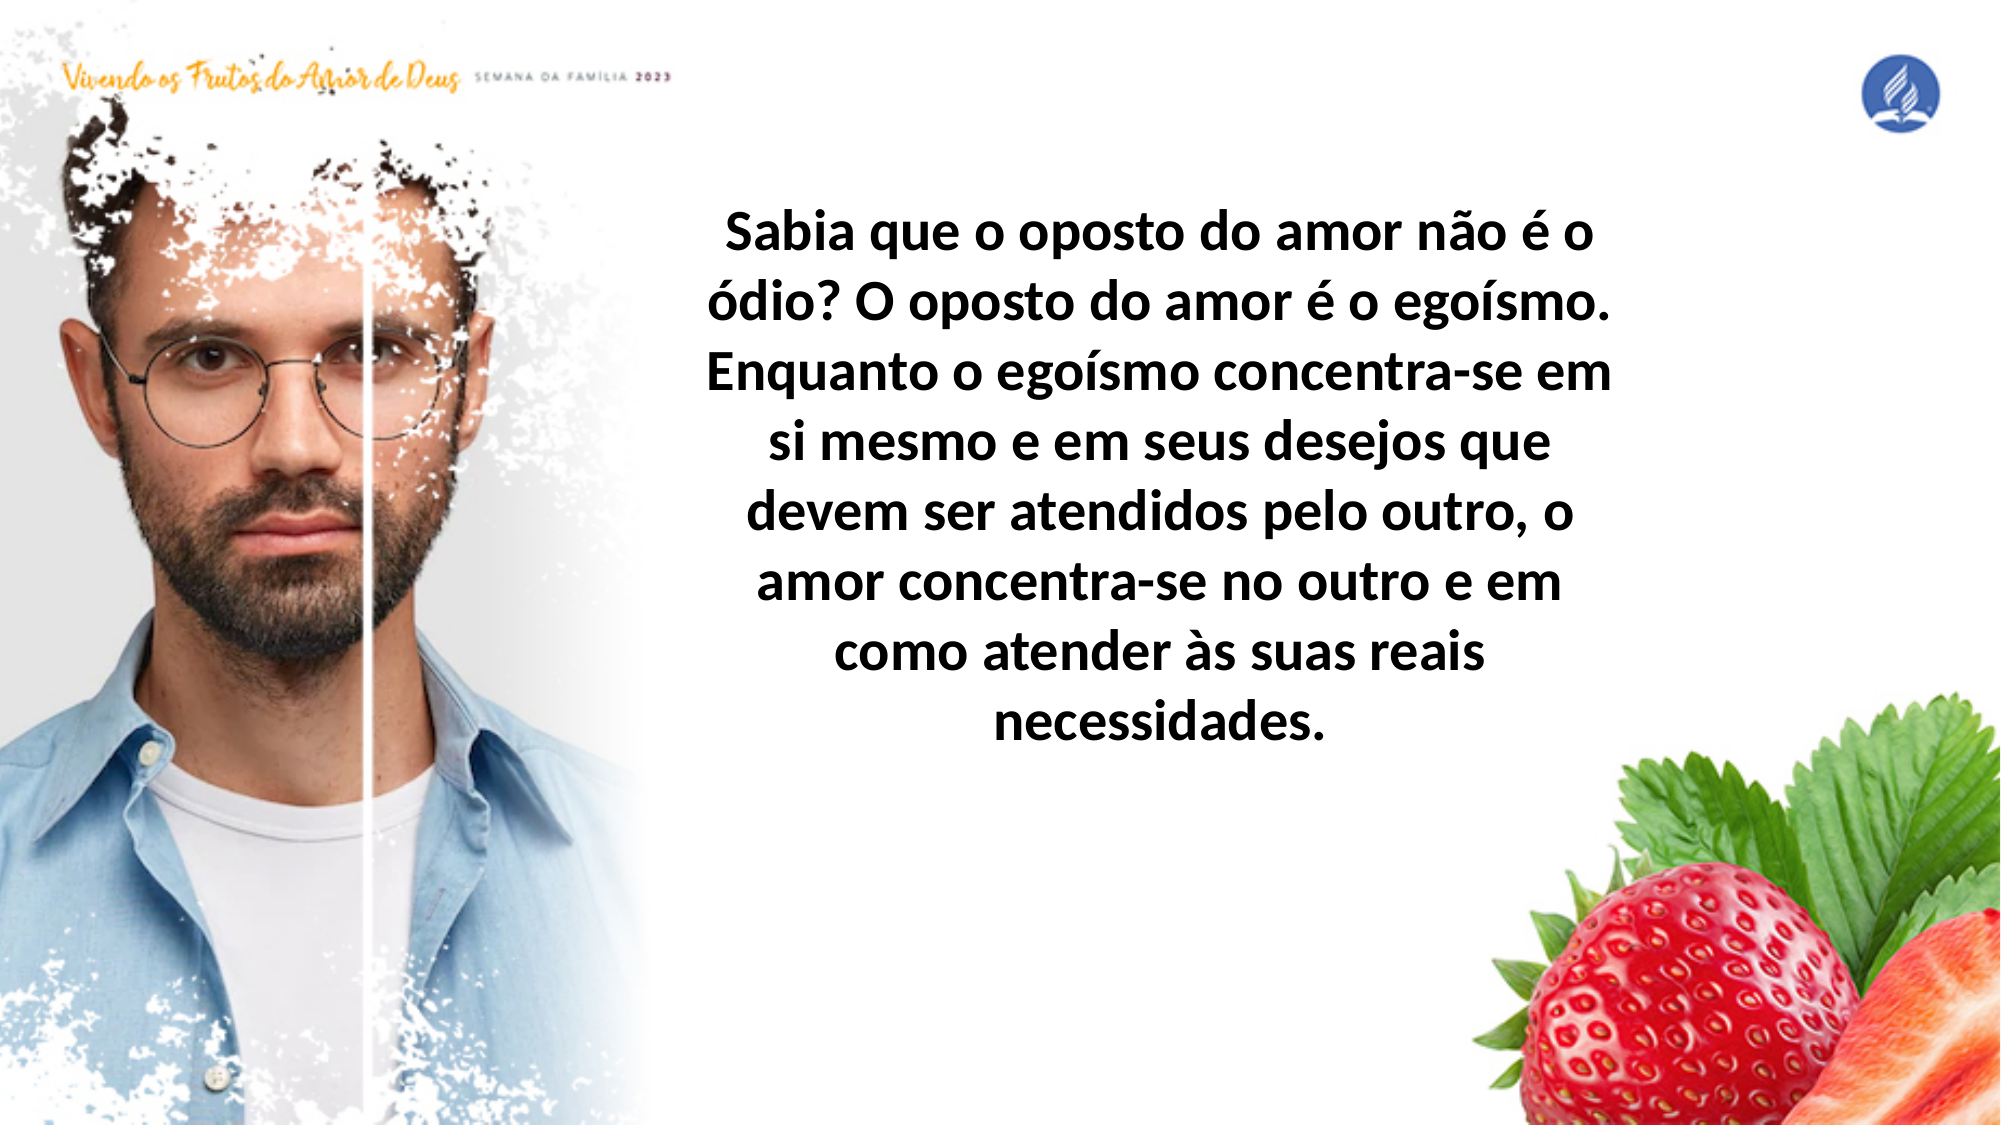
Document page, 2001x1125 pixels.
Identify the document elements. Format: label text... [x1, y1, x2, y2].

text_box Sabia que o oposto do amor não é o ódio? O oposto do amor é o egoísmo. Enquanto o egoísmo concentra-se em si mesmo e em seus desejos que devem ser atendidos pelo outro, o amor concentra-se no outro e em como atender às suas reais necessidades. [682, 185, 1638, 760]
picture [0, 0, 2001, 1125]
